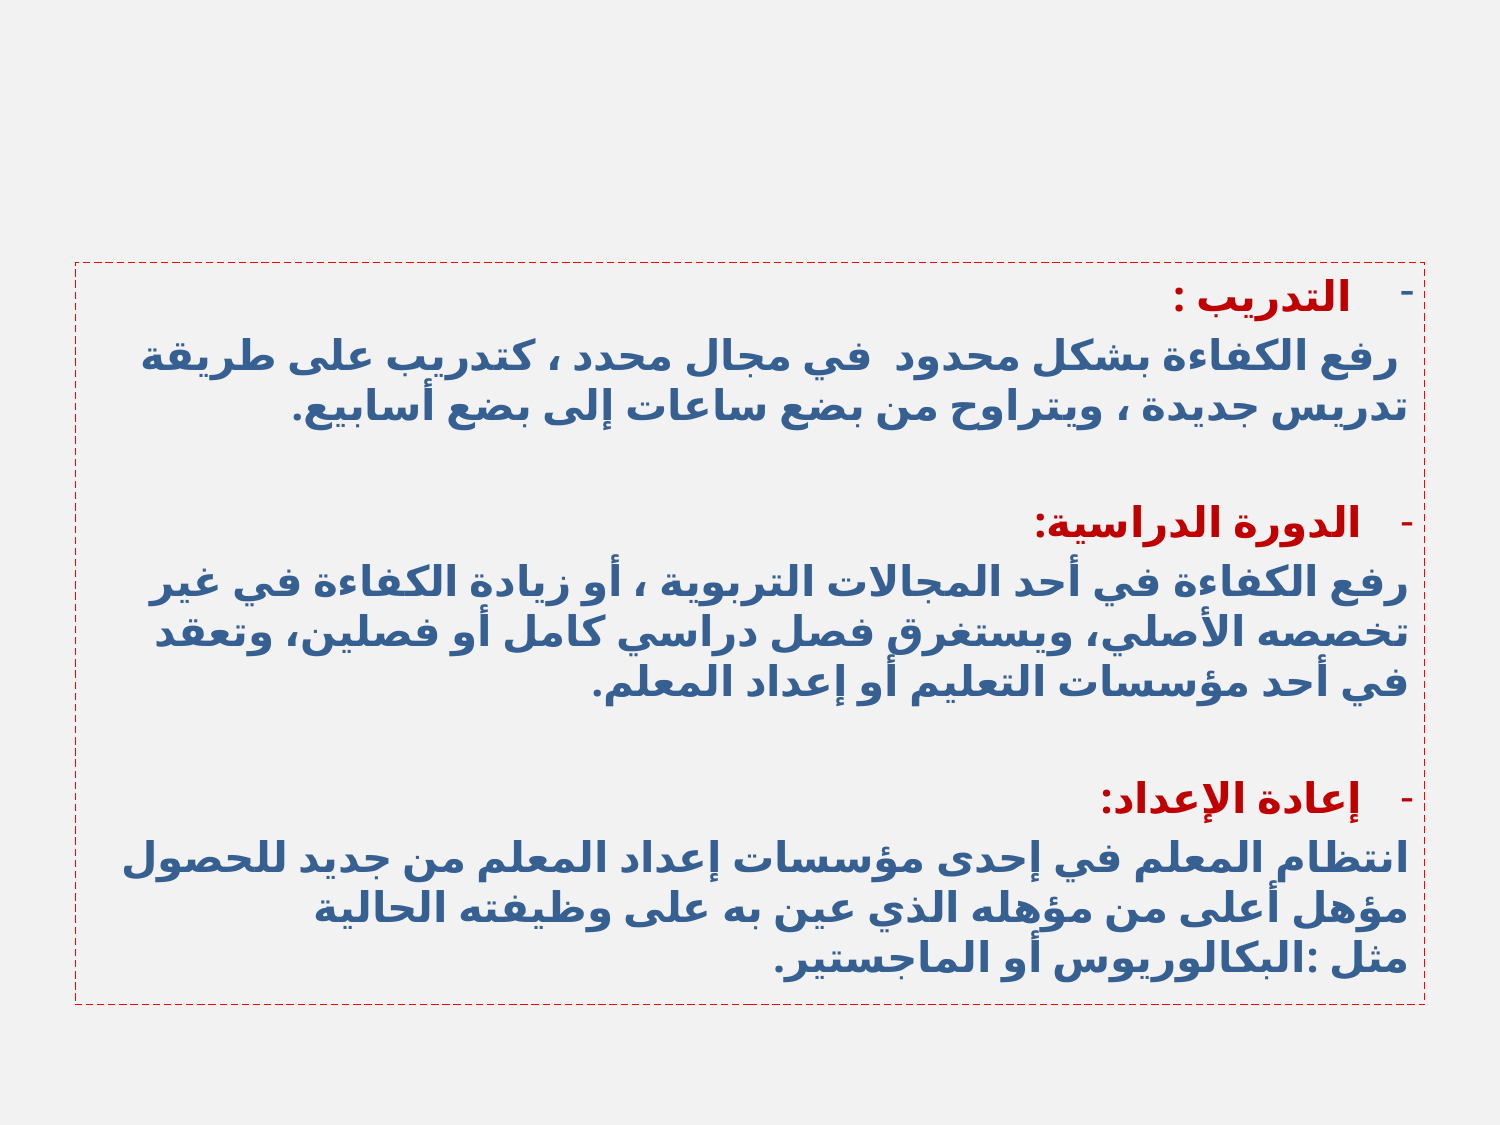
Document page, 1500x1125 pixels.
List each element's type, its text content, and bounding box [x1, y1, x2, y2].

list التدريب : رفع الكفاءة بشكل محدود في مجال محدد ، كتدريب على طريقة تدريس جديدة ، ويتراوح من بضع ساعات إلى بضع أسابيع. الدورة الدراسية: رفع الكفاءة في أحد المجالات التربوية ، أو زيادة الكفاءة في غير تخصصه الأصلي، ويستغرق فصل دراسي كامل أو فصلين، وتعقد في أحد مؤسسات التعليم أو إعداد المعلم. إعادة الإعداد: انتظام المعلم في إحدى مؤسسات إعداد المعلم من جديد للحصول مؤهل أعلى من مؤهله الذي عين به على وظيفته الحالية مثل :البكالوريوس أو الماجستير. [75, 262, 1425, 1005]
